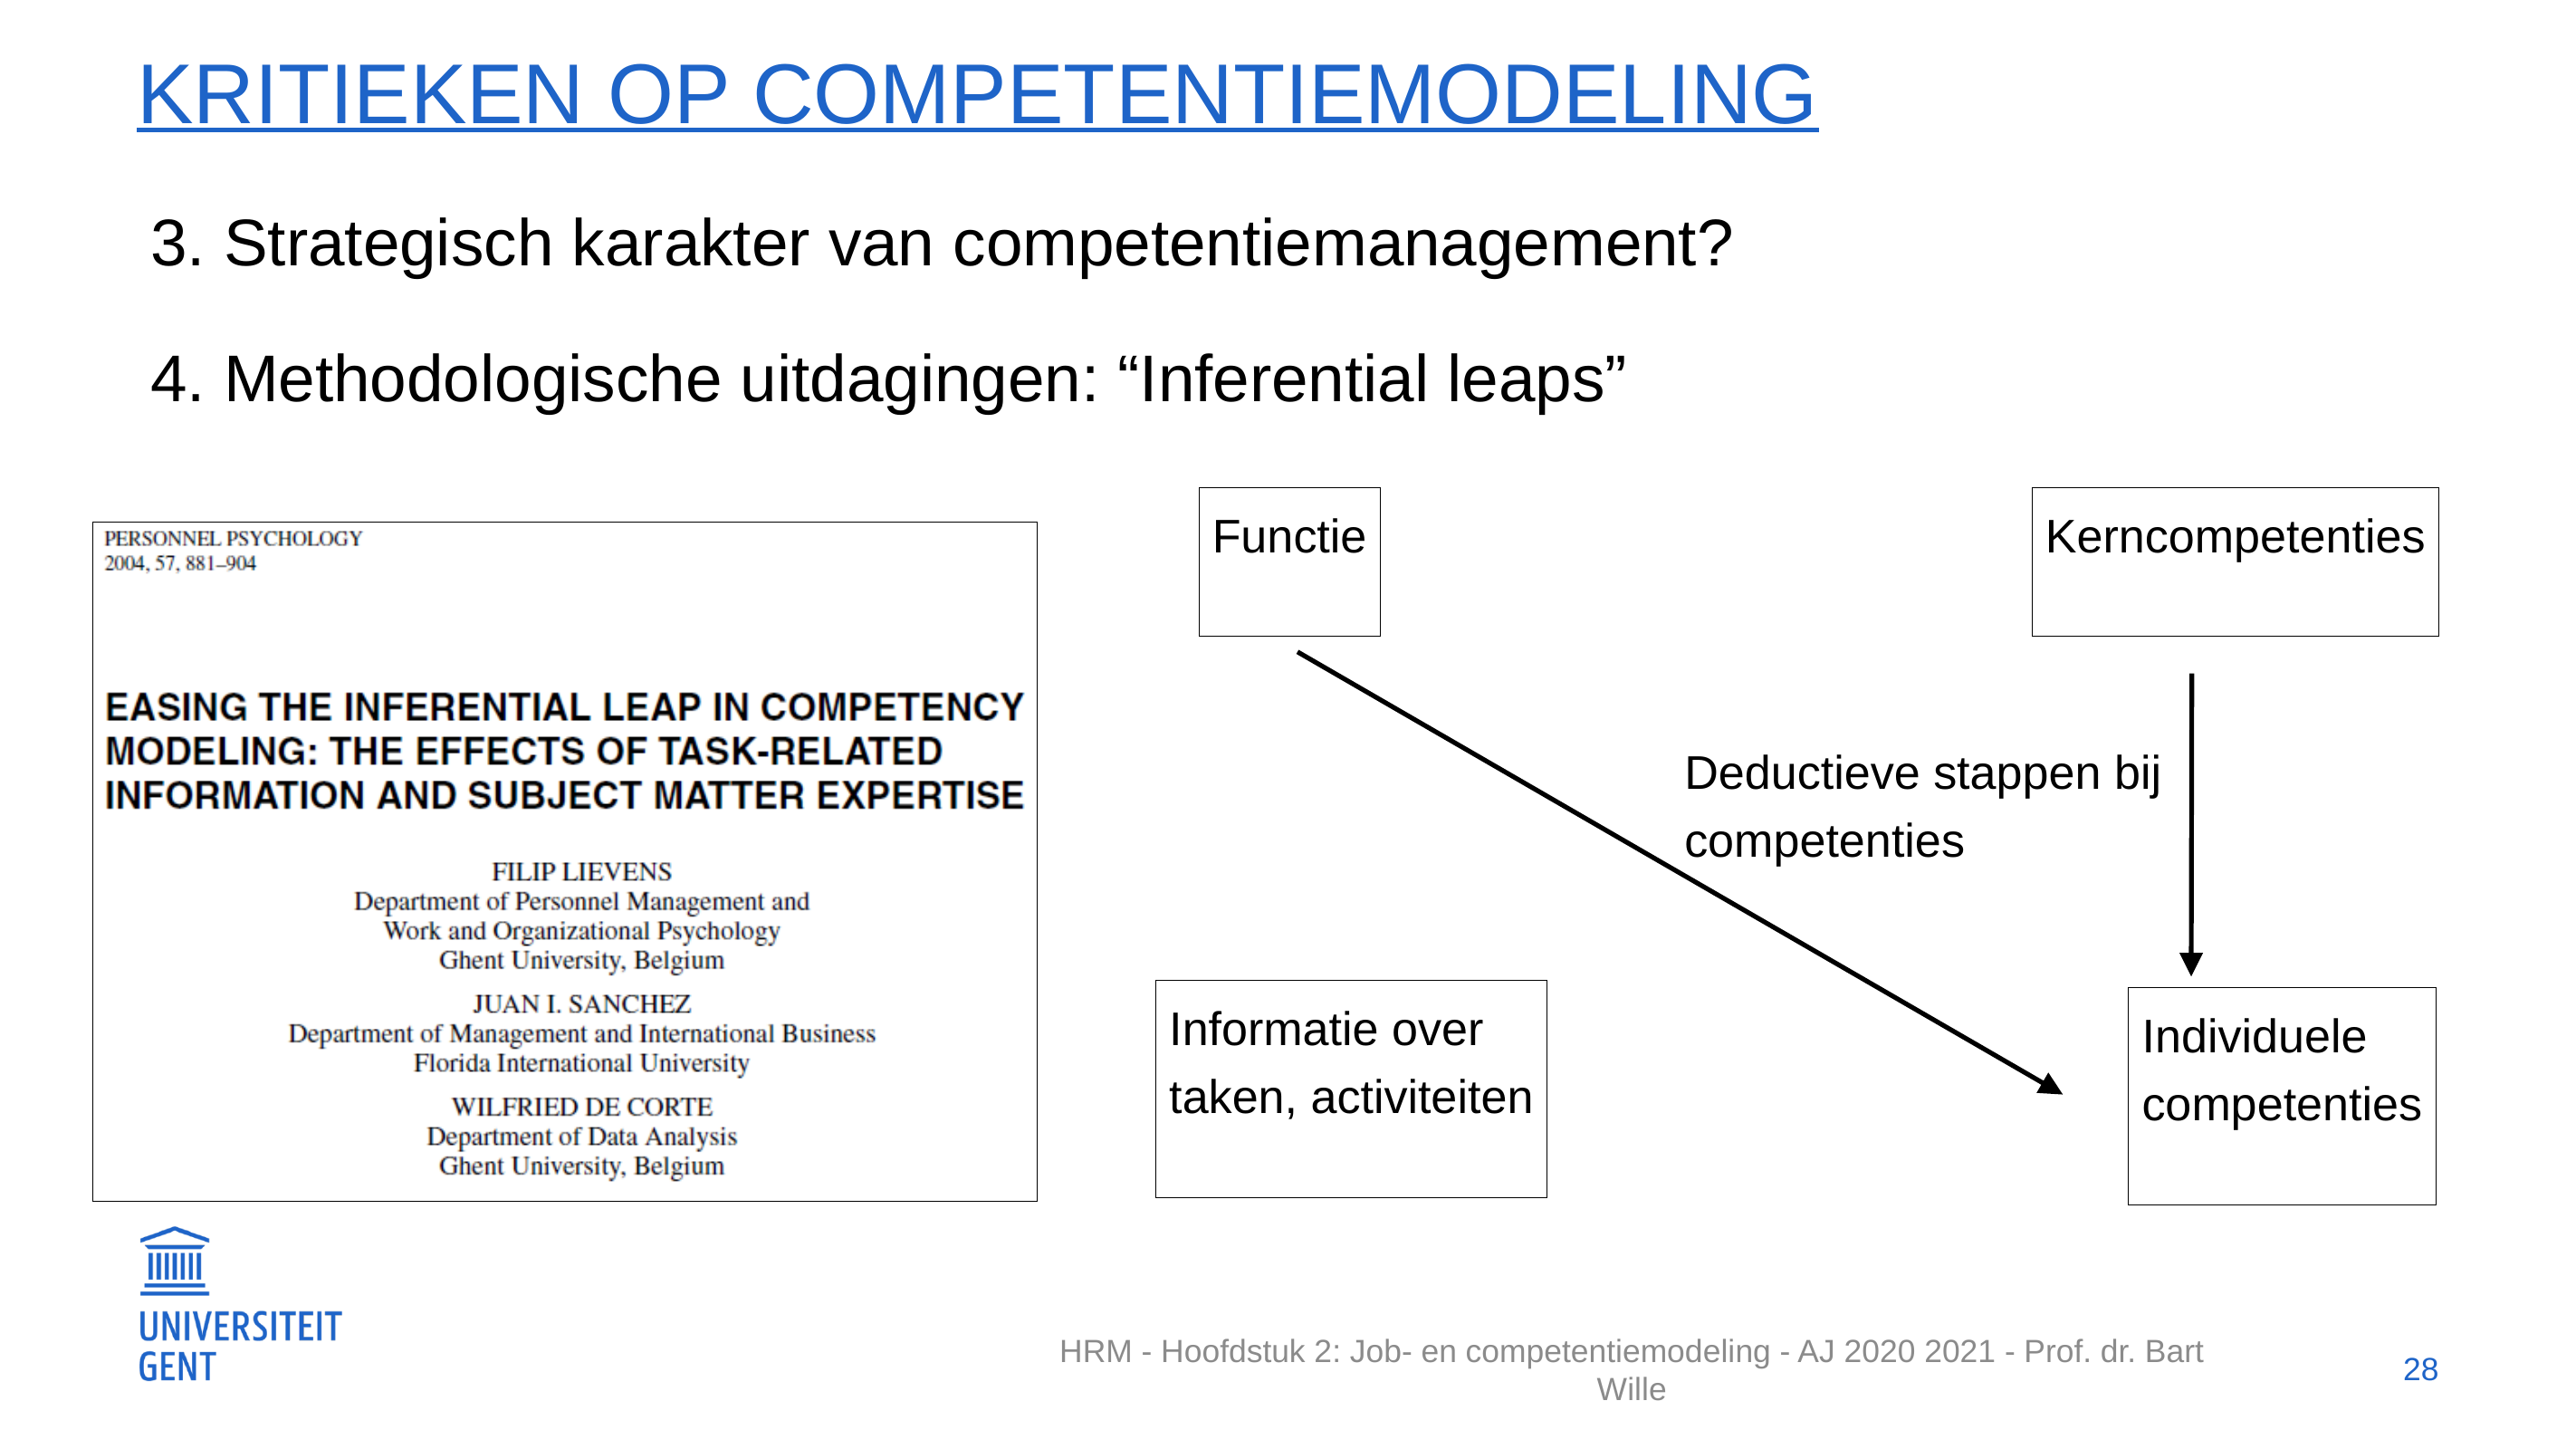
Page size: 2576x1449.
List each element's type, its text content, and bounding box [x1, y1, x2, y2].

text_box Informatie over taken, activiteiten [1155, 980, 1547, 1198]
footer HRM - Hoofdstuk 2: Job- en competentiemodeling - AJ 2020 2021 - Prof. dr. Bart Wille [1011, 1336, 2253, 1402]
list 3. Strategisch karakter van competentiemanagement? 4. Methodologische uitdagingen: “Inferential leaps” [124, 177, 2456, 1173]
text_box Kerncompetenties [2032, 487, 2439, 637]
picture [72, 522, 1038, 1449]
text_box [1297, 651, 2064, 1095]
title Kritieken op CoMpetentiemodeling [123, 20, 2456, 149]
text_box Functie [1199, 487, 1381, 637]
text_box Deductieve stappen bij competenties [2064, 724, 2176, 942]
text_box Individuele competenties [2128, 987, 2437, 1205]
slide_number 28 [2315, 1329, 2453, 1407]
